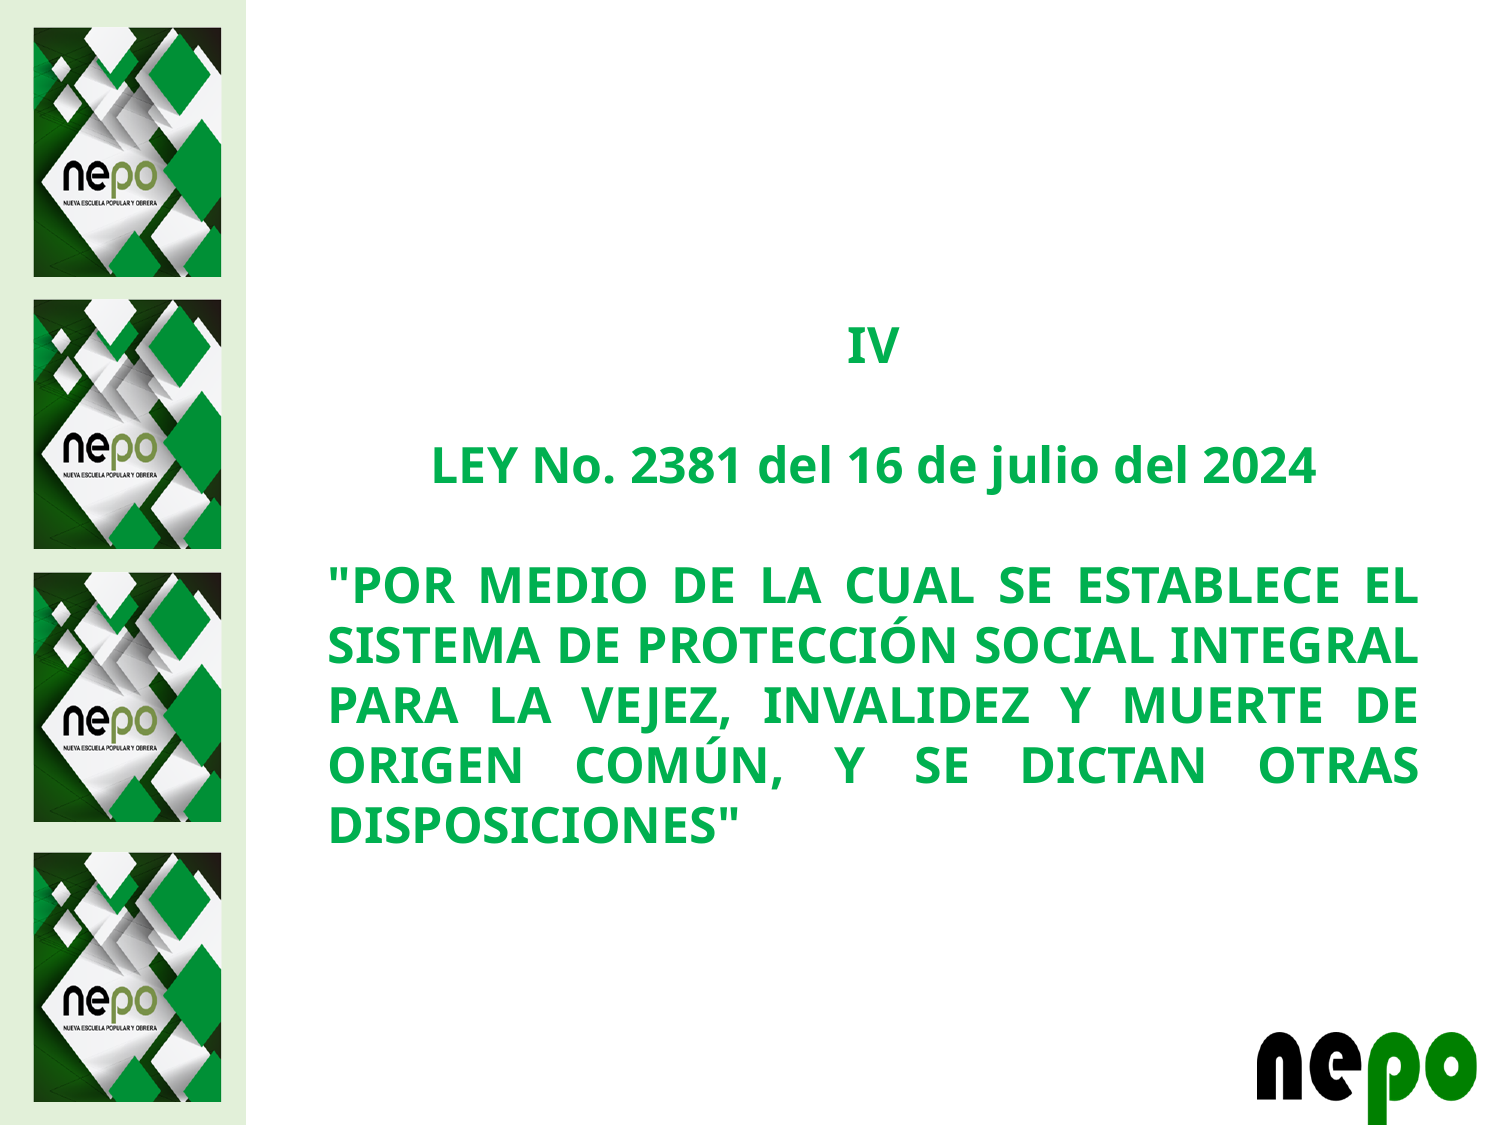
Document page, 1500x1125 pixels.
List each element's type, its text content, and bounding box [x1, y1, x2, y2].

picture [1257, 1032, 1477, 1125]
picture [0, 0, 246, 1125]
text_box IV LEY No. 2381 del 16 de julio del 2024 "POR MEDIO DE LA CUAL SE ESTABLECE EL SISTEMA DE PROTECCIÓN SOCIAL INTEGRAL PARA LA VEJEZ, INVALIDEZ Y MUERTE DE ORIGEN COMÚN, Y SE DICTAN OTRAS DISPOSICIONES" [312, 66, 1435, 862]
